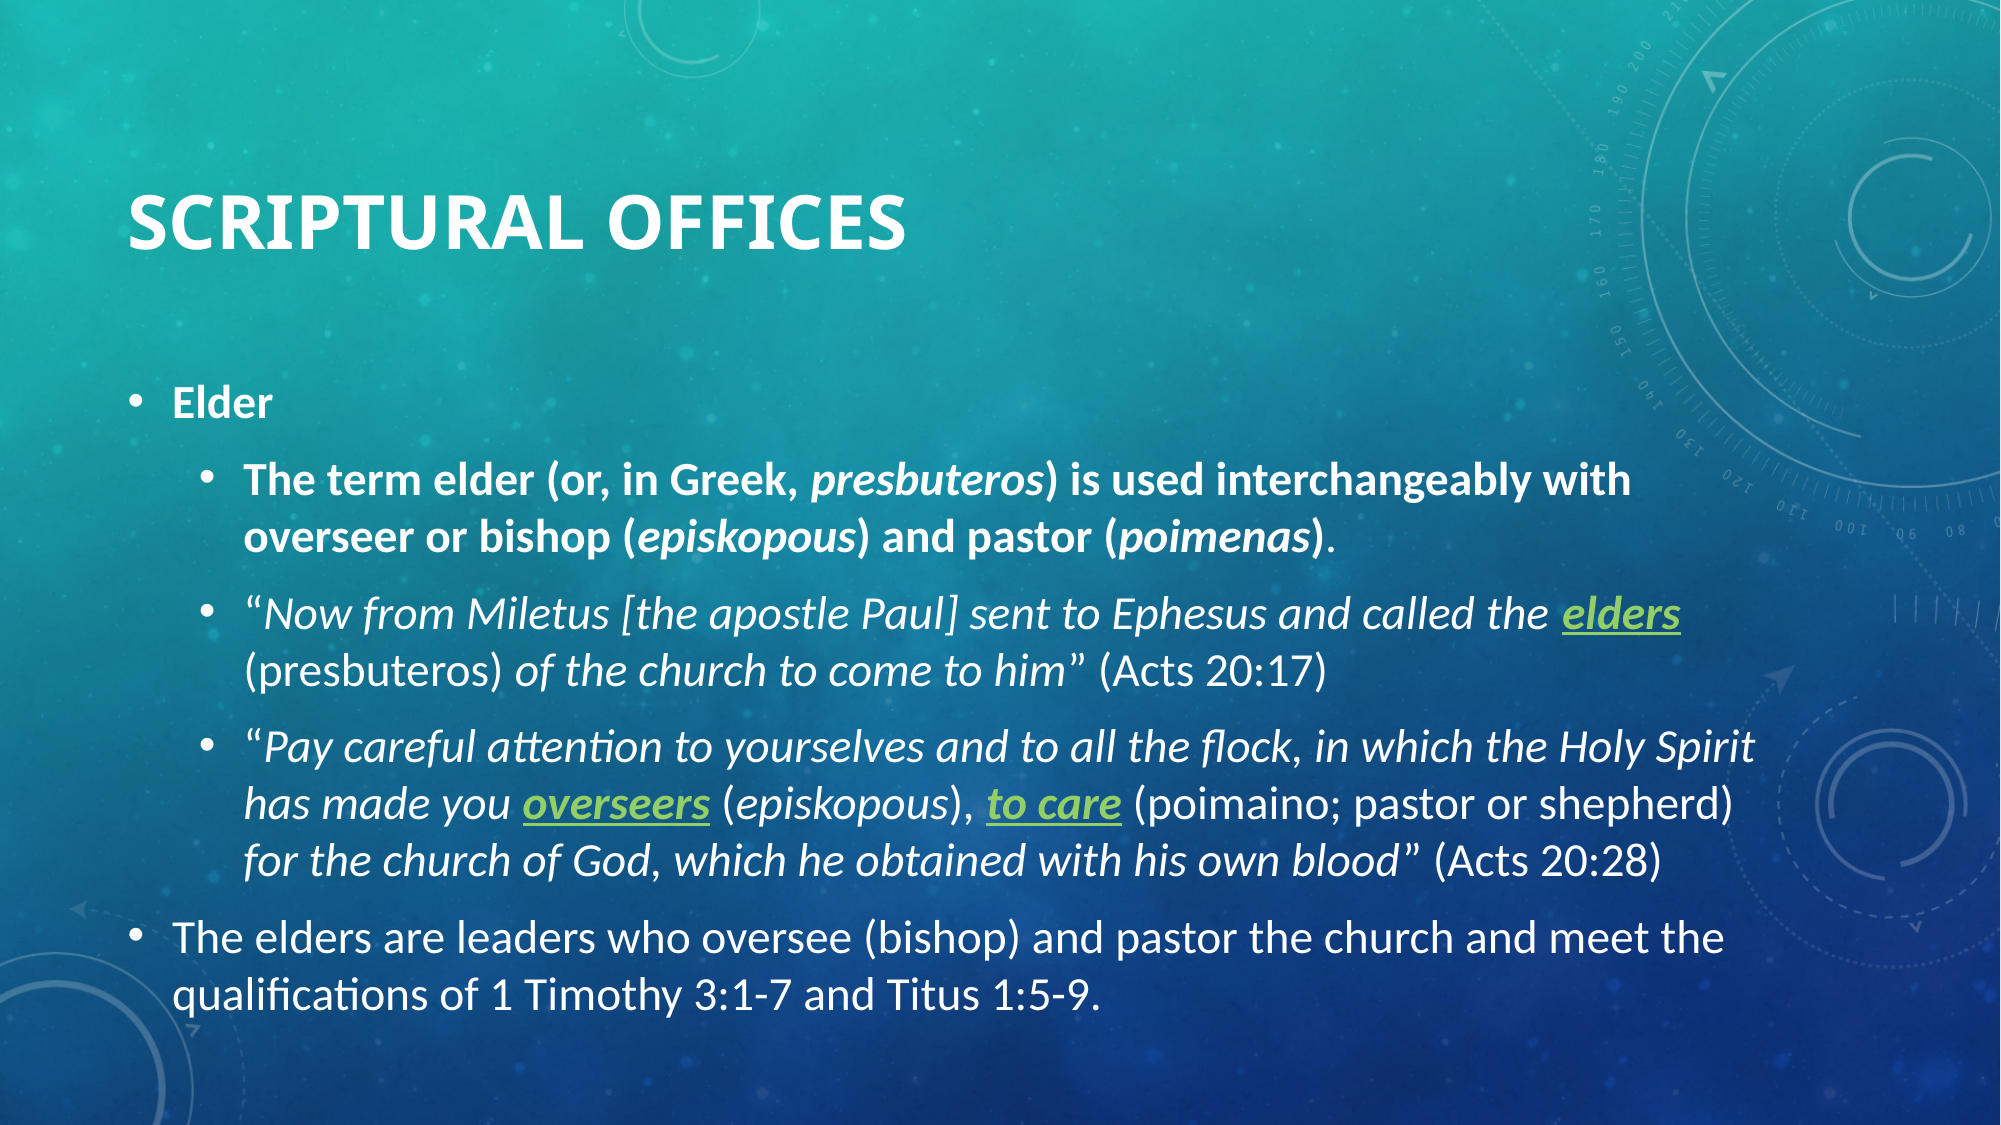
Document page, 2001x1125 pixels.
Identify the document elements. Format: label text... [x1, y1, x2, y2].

list Elder The term elder (or, in Greek, presbuteros) is used interchangeably with overseer or bishop (episkopous) and pastor (poimenas). “Now from Miletus [the apostle Paul] sent to Ephesus and called the elders (presbuteros) of the church to come to him” (Acts 20:17) “Pay careful attention to yourselves and to all the flock, in which the Holy Spirit has made you overseers (episkopous), to care (poimaino; pastor or shepherd) for the church of God, which he obtained with his own blood” (Acts 20:28) The elders are leaders who oversee (bishop) and pastor the church and meet the qualifications of 1 Timothy 3:1-7 and Titus 1:5-9. [112, 363, 1775, 1085]
picture [0, 0, 2001, 1125]
title Scriptural Offices [112, 99, 1775, 339]
